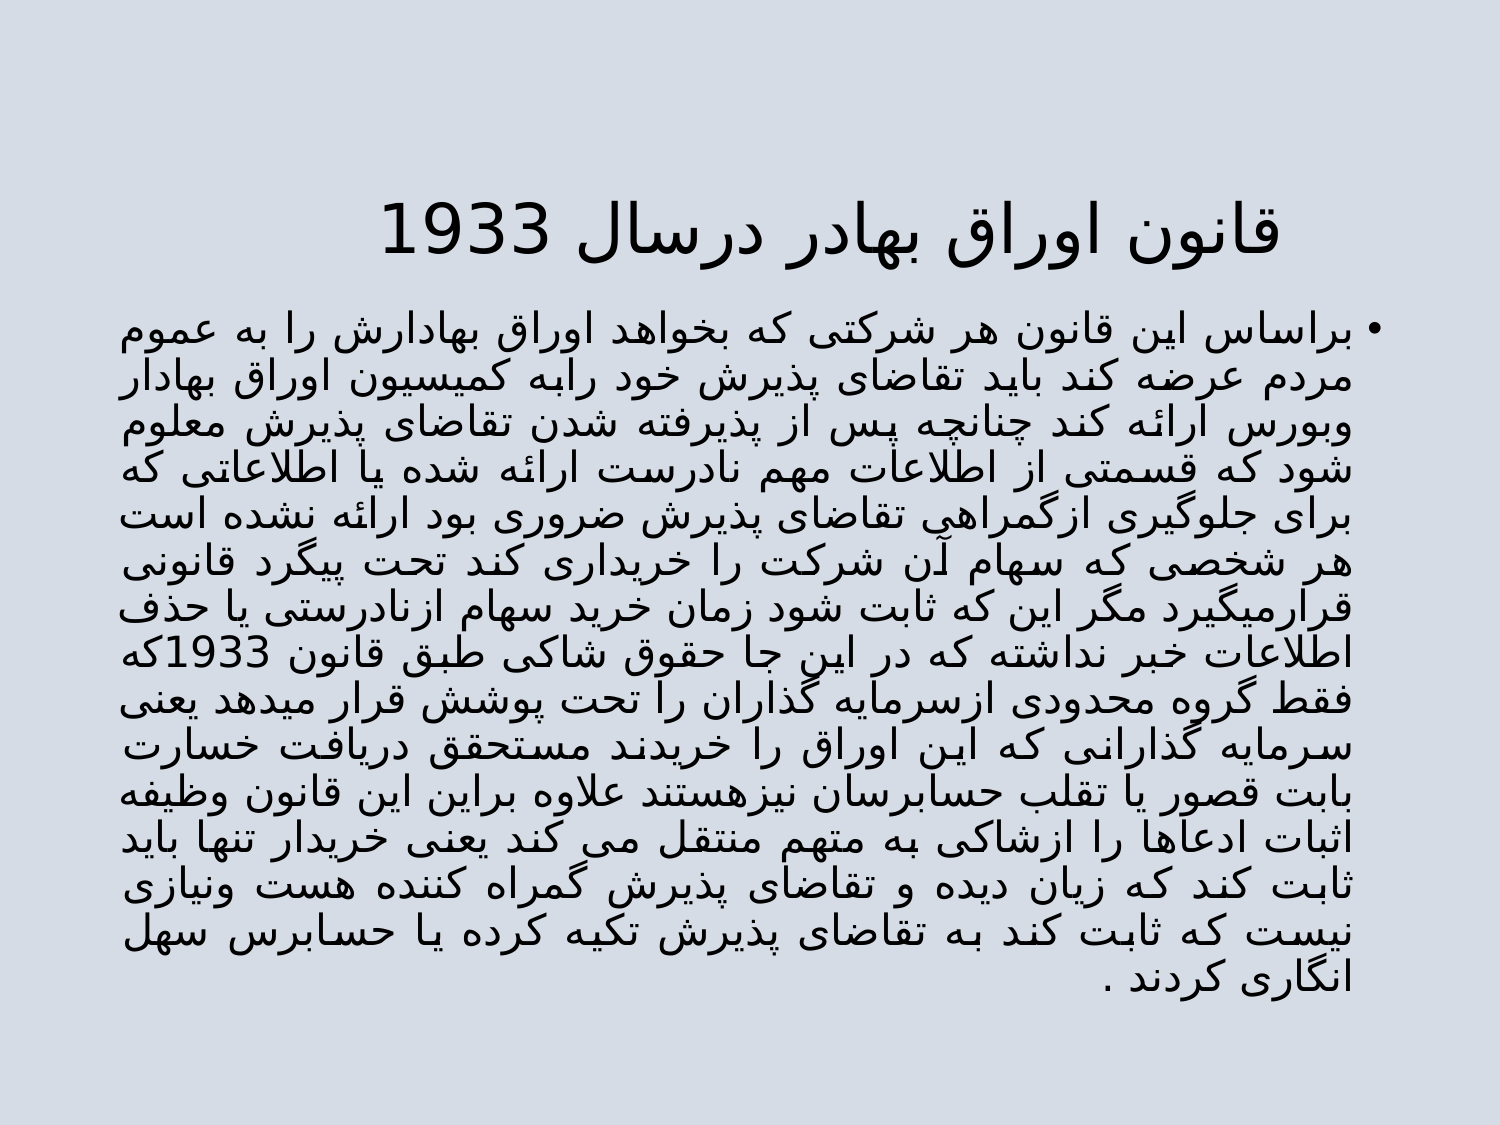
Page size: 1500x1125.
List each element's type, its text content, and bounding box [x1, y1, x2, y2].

title قانون اوراق بهادر درسال 1933 [281, 182, 1382, 281]
list براساس این قانون هر شرکتی که بخواهد اوراق بهادارش را به عموم مردم عرضه کند باید تقاضای پذیرش خود رابه کمیسیون اوراق بهادار وبورس ارائه کند چنانچه پس از پذیرفته شدن تقاضای پذیرش معلوم شود که قسمتی از اطلاعات مهم نادرست ارائه شده یا اطلاعاتی که برای جلوگیری ازگمراهی تقاضای پذیرش ضروری بود ارائه نشده است هر شخصی که سهام آن شرکت را خریداری کند تحت پیگرد قانونی قرارمیگیرد مگر این که ثابت شود زمان خرید سهام ازنادرستی یا حذف اطلاعات خبر نداشته که در این جا حقوق شاکی طبق قانون 1933که فقط گروه محدودی ازسرمایه گذاران را تحت پوشش قرار میدهد یعنی سرمایه گذارانی که این اوراق را خریدند مستحقق دریافت خسارت بابت قصور یا تقلب حسابرسان نیزهستند علاوه براین این قانون وظیفه اثبات ادعاها را ازشاکی به متهم منتقل می کند یعنی خریدار تنها باید ثابت کند که زیان دیده و تقاضای پذیرش گمراه کننده هست ونیازی نیست که ثابت کند به تقاضای پذیرش تکیه کرده یا حسابرس سهل انگاری کردند . [103, 299, 1397, 1014]
